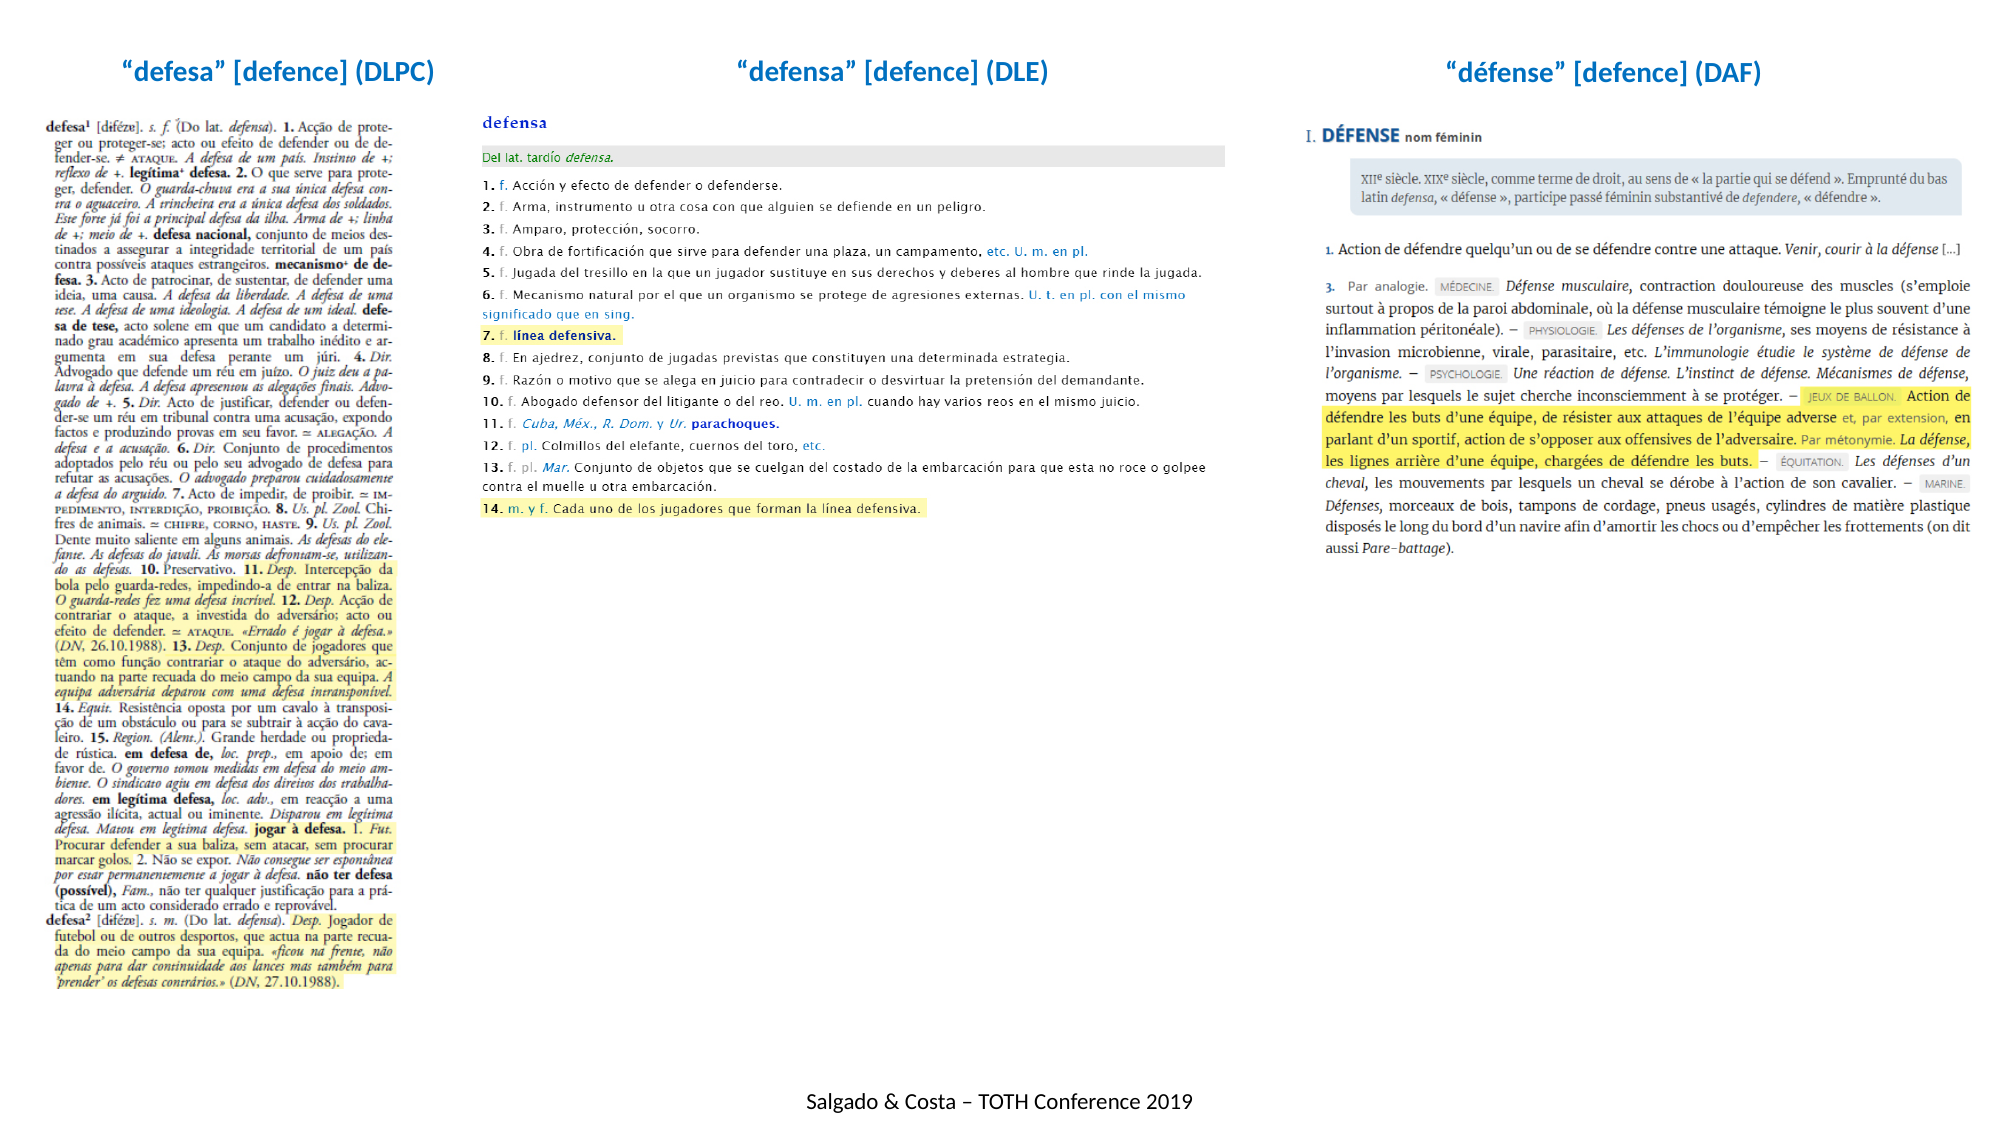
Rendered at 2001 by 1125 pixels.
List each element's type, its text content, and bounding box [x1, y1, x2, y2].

picture [1302, 118, 1972, 559]
text_box “defensa” [defence] (DLE) [721, 45, 1064, 95]
picture [44, 118, 401, 989]
text_box “defesa” [defence] (DLPC) [106, 45, 450, 95]
text_box “défense” [defence] (DAF) [1430, 46, 1778, 96]
text_box Salgado & Costa – TOTH Conference 2019 [0, 1078, 2000, 1121]
picture [475, 108, 1228, 518]
